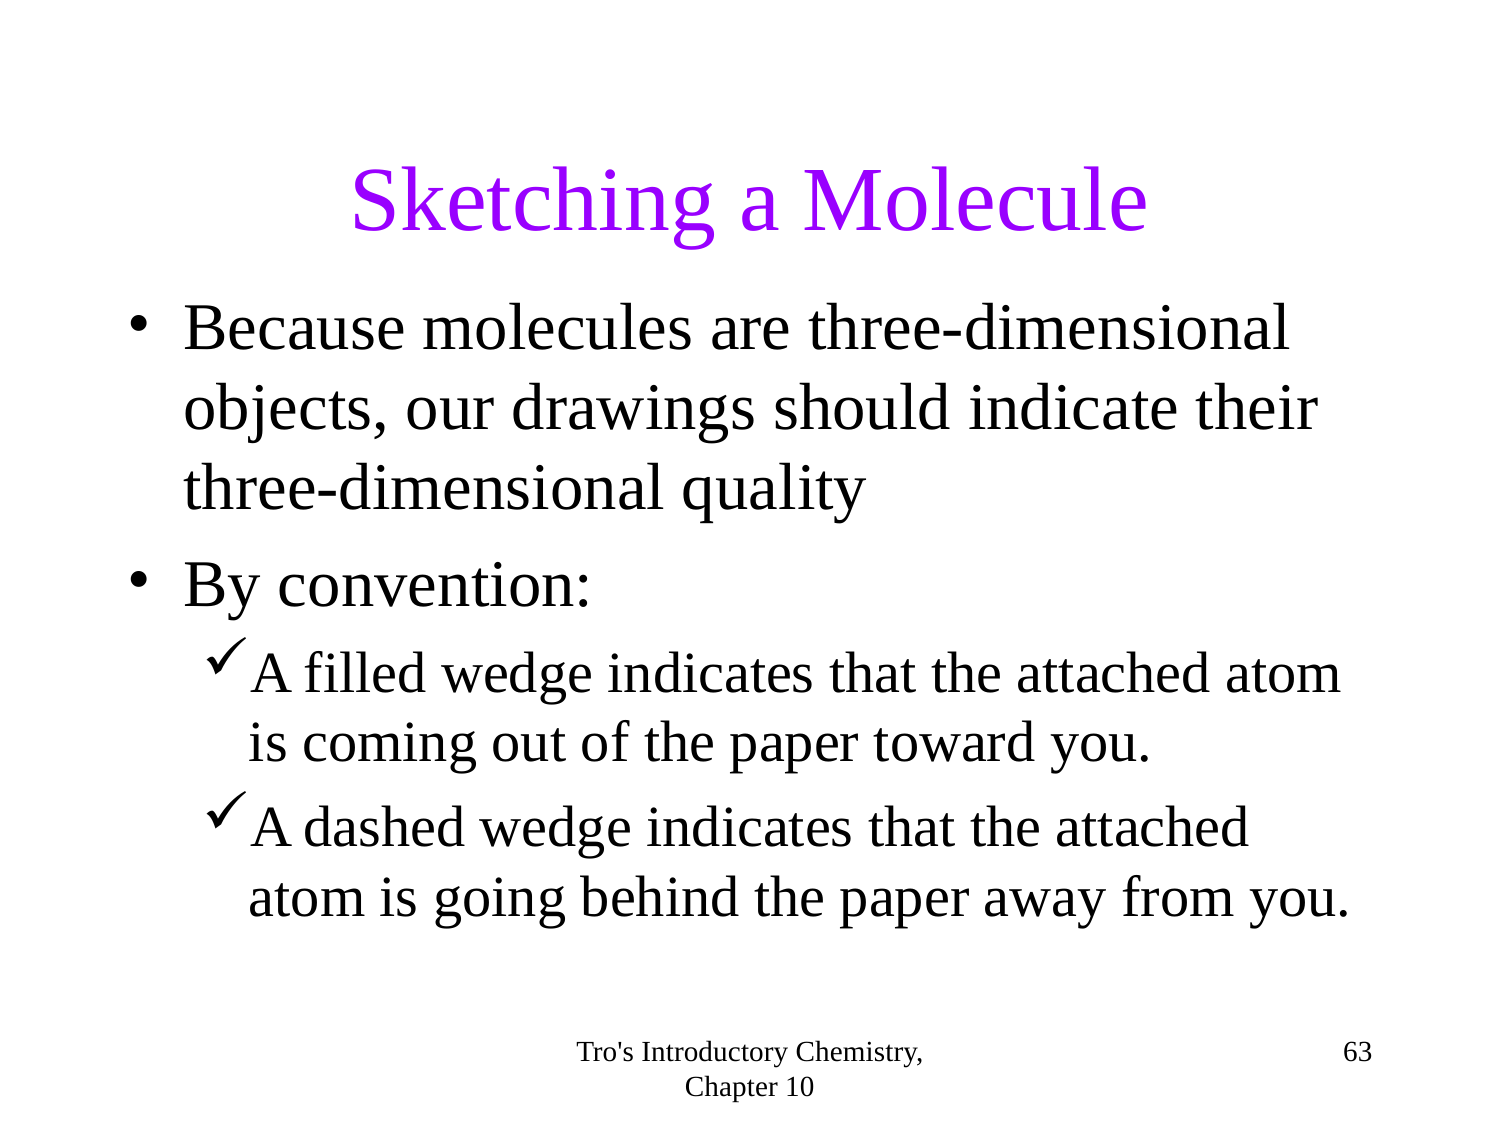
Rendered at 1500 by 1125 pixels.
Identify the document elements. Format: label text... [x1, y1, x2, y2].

text_box <number> [1074, 1024, 1388, 1100]
text_box Sketching a Molecule [112, 99, 1388, 274]
text_box Because molecules are three-dimensional objects, our drawings should indicate their three-dimensional quality By convention: A filled wedge indicates that the attached atom is coming out of the paper toward you. A dashed wedge indicates that the attached atom is going behind the paper away from you. [112, 274, 1388, 950]
text_box Tro's Introductory Chemistry, Chapter 10 [549, 1024, 950, 1100]
